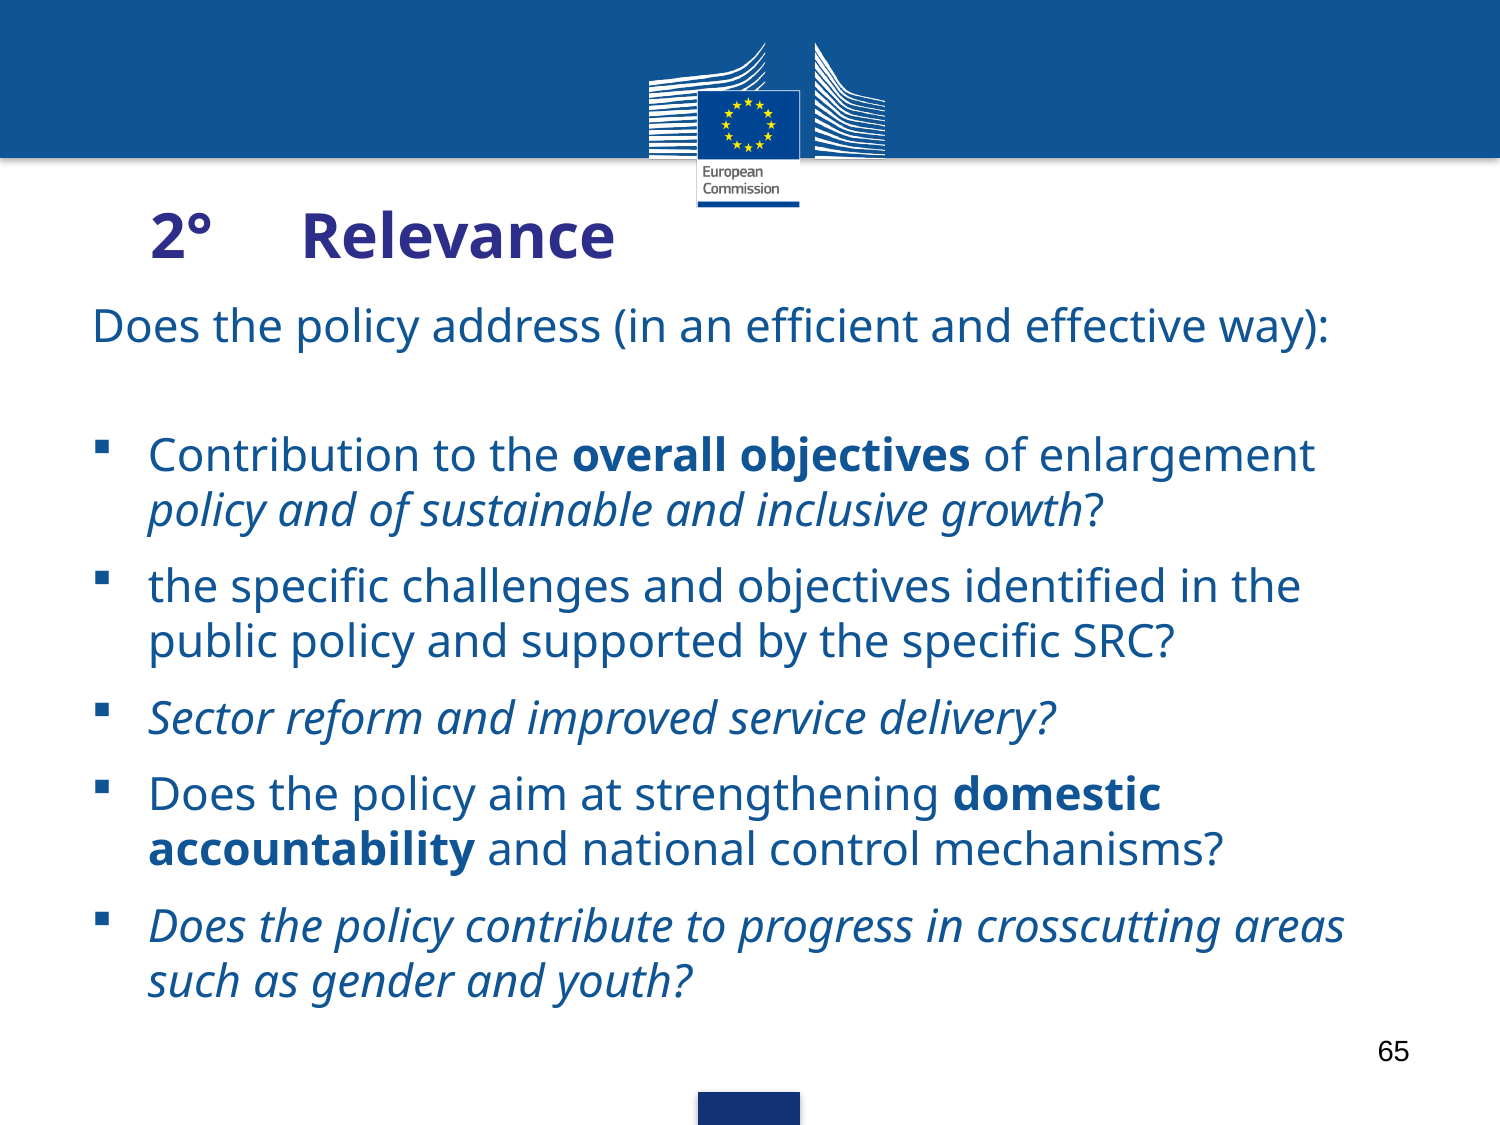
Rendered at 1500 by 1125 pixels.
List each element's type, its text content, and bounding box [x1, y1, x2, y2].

list Does the policy address (in an efficient and effective way): Contribution to the overall objectives of enlargement policy and of sustainable and inclusive growth? the specific challenges and objectives identified in the public policy and supported by the specific SRC? Sector reform and improved service delivery? Does the policy aim at strengthening domestic accountability and national control mechanisms? Does the policy contribute to progress in crosscutting areas such as gender and youth? [76, 289, 1421, 1095]
title 2° Relevance [76, 131, 1475, 336]
picture [649, 42, 885, 131]
slide_number 65 [1074, 1024, 1426, 1103]
